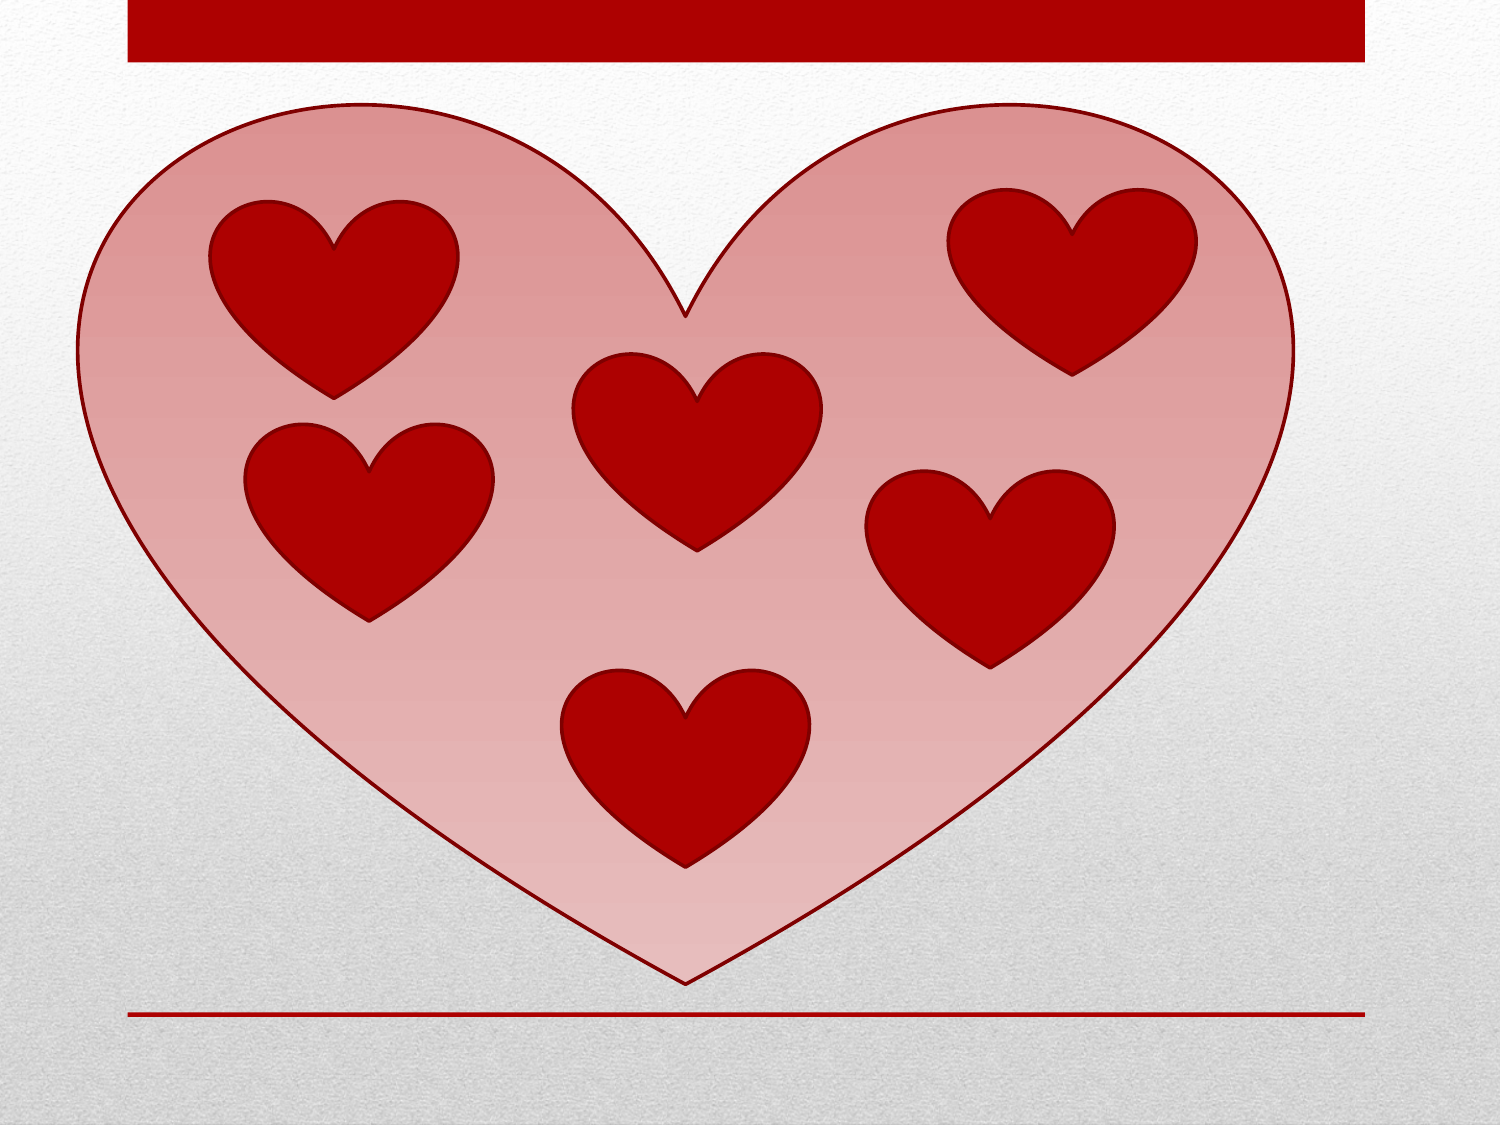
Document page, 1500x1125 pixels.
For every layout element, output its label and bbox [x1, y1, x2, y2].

text_box [559, 668, 812, 869]
text_box [571, 352, 823, 553]
text_box [864, 469, 1116, 670]
text_box [75, 102, 1296, 986]
text_box [946, 187, 1198, 377]
text_box [243, 422, 495, 623]
text_box [208, 199, 460, 400]
